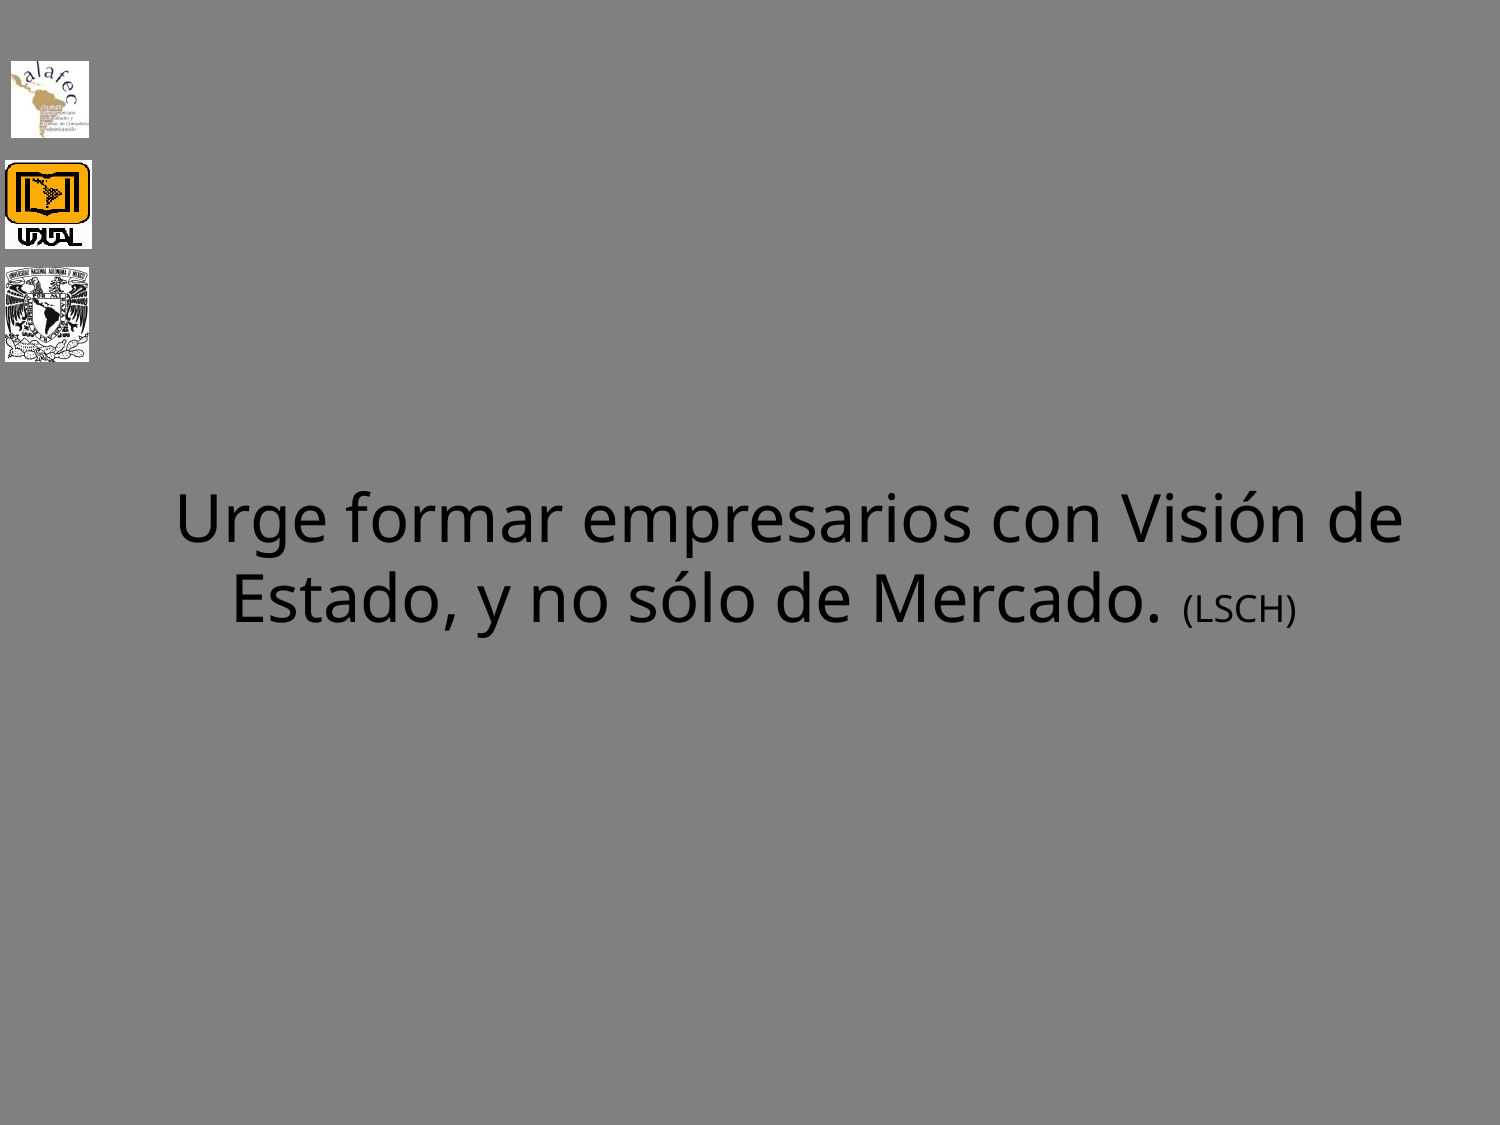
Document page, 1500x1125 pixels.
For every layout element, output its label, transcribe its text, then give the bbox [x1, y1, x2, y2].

list Urge formar empresarios con Visión de Estado, y no sólo de Mercado. (LSCH) [159, 467, 1435, 753]
picture [5, 267, 89, 362]
picture [5, 160, 92, 249]
picture [11, 61, 89, 138]
